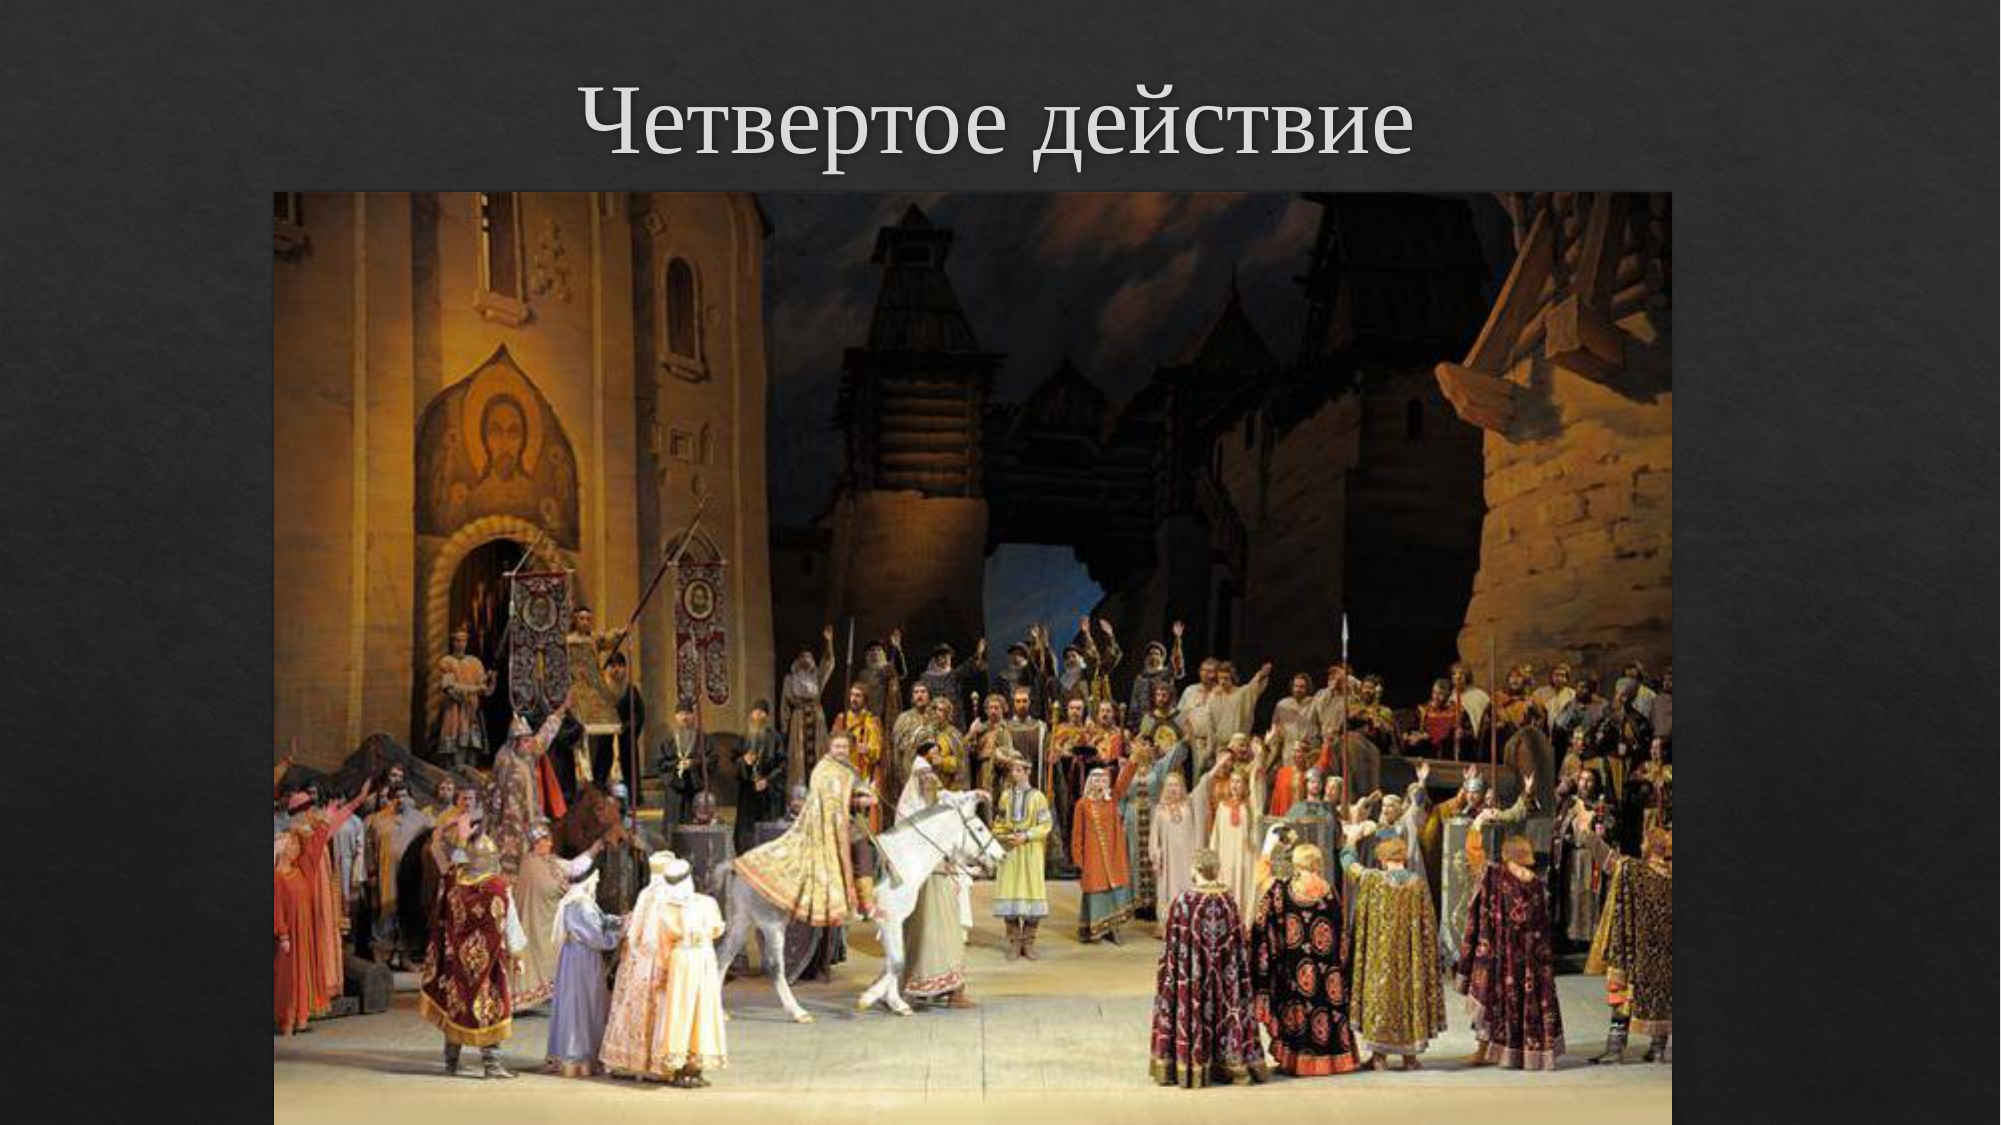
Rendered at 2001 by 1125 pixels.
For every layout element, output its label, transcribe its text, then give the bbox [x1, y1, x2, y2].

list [274, 192, 1673, 1125]
title Четвертое действие [147, 33, 1847, 193]
